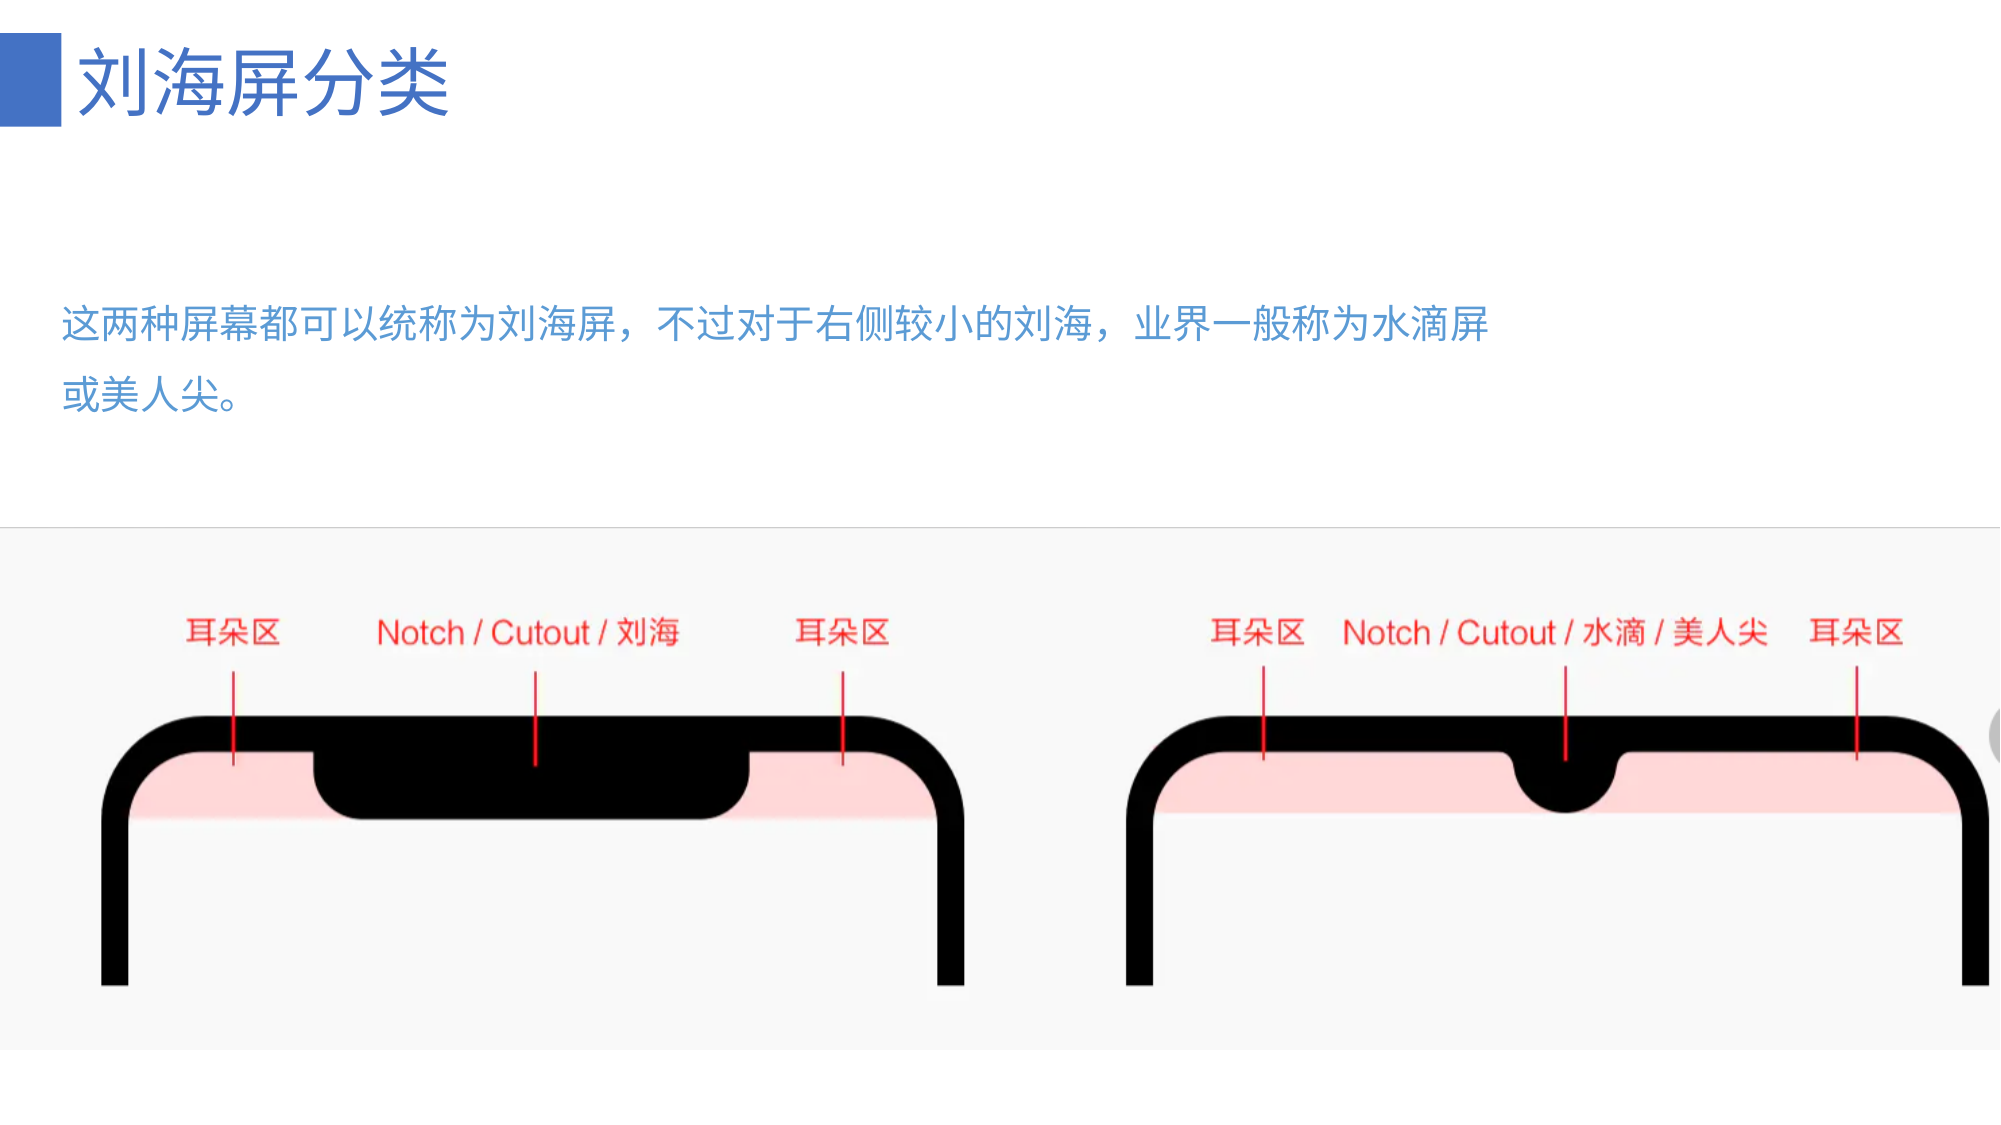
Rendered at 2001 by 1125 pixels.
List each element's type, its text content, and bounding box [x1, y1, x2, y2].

text_box 这两种屏幕都可以统称为刘海屏，不过对于右侧较小的刘海，业界一般称为水滴屏或美人尖。 [46, 267, 1527, 425]
picture [0, 527, 2000, 1050]
title 刘海屏分类 [61, 38, 1000, 134]
